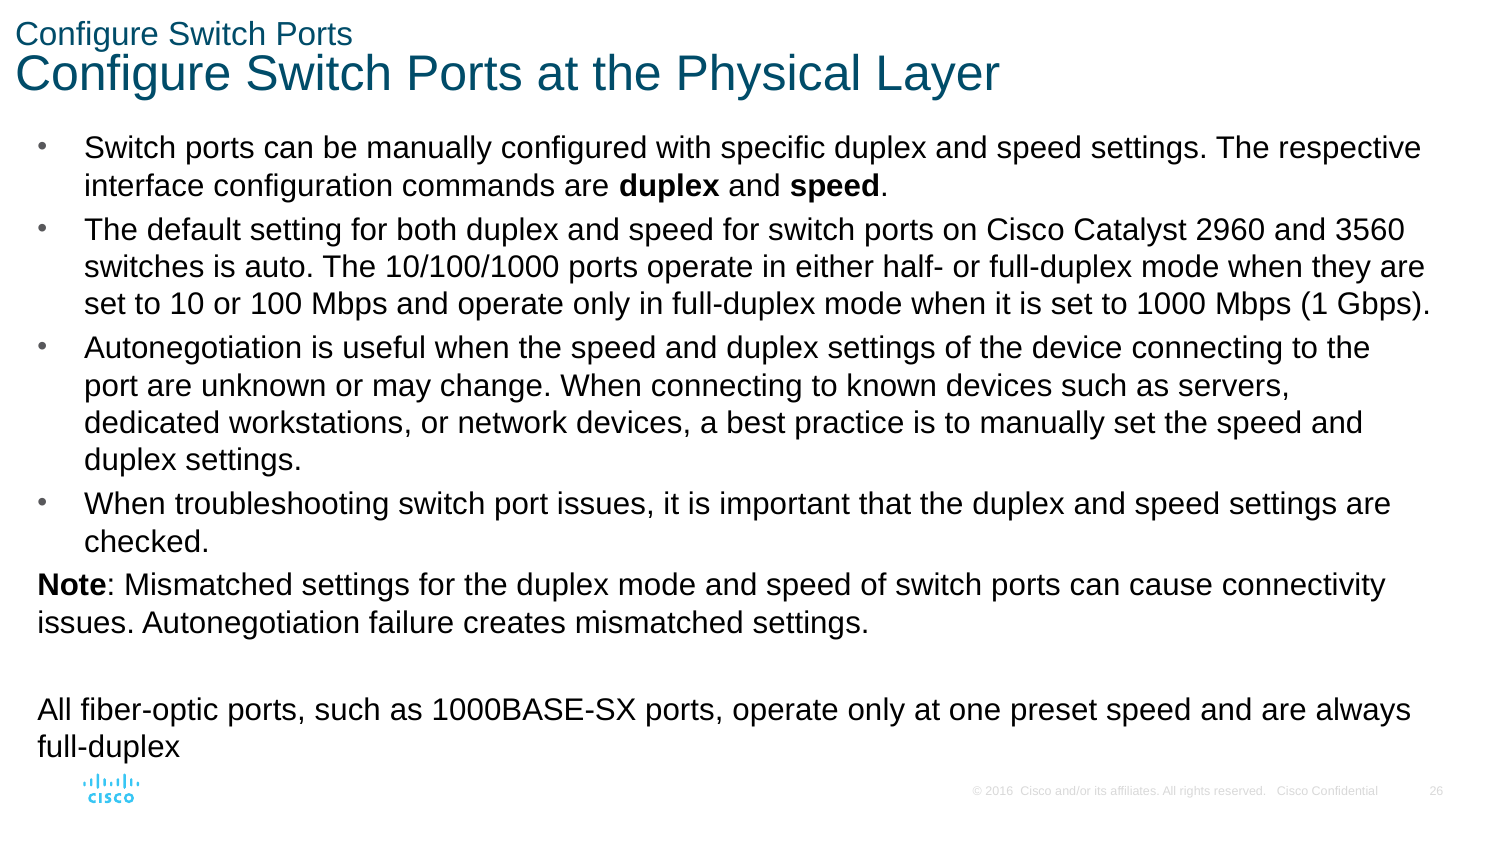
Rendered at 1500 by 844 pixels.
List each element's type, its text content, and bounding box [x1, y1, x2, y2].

list Switch ports can be manually configured with specific duplex and speed settings. The respective interface configuration commands are duplex and speed. The default setting for both duplex and speed for switch ports on Cisco Catalyst 2960 and 3560 switches is auto. The 10/100/1000 ports operate in either half- or full-duplex mode when they are set to 10 or 100 Mbps and operate only in full-duplex mode when it is set to 1000 Mbps (1 Gbps). Autonegotiation is useful when the speed and duplex settings of the device connecting to the port are unknown or may change. When connecting to known devices such as servers, dedicated workstations, or network devices, a best practice is to manually set the speed and duplex settings. When troubleshooting switch port issues, it is important that the duplex and speed settings are checked. Note: Mismatched settings for the duplex mode and speed of switch ports can cause connectivity issues. Autonegotiation failure creates mismatched settings. All fiber-optic ports, such as 1000BASE-SX ports, operate only at one preset speed and are always full-duplex [22, 120, 1450, 726]
title Configure Switch Ports Configure Switch Ports at the Physical Layer [0, 0, 1369, 121]
